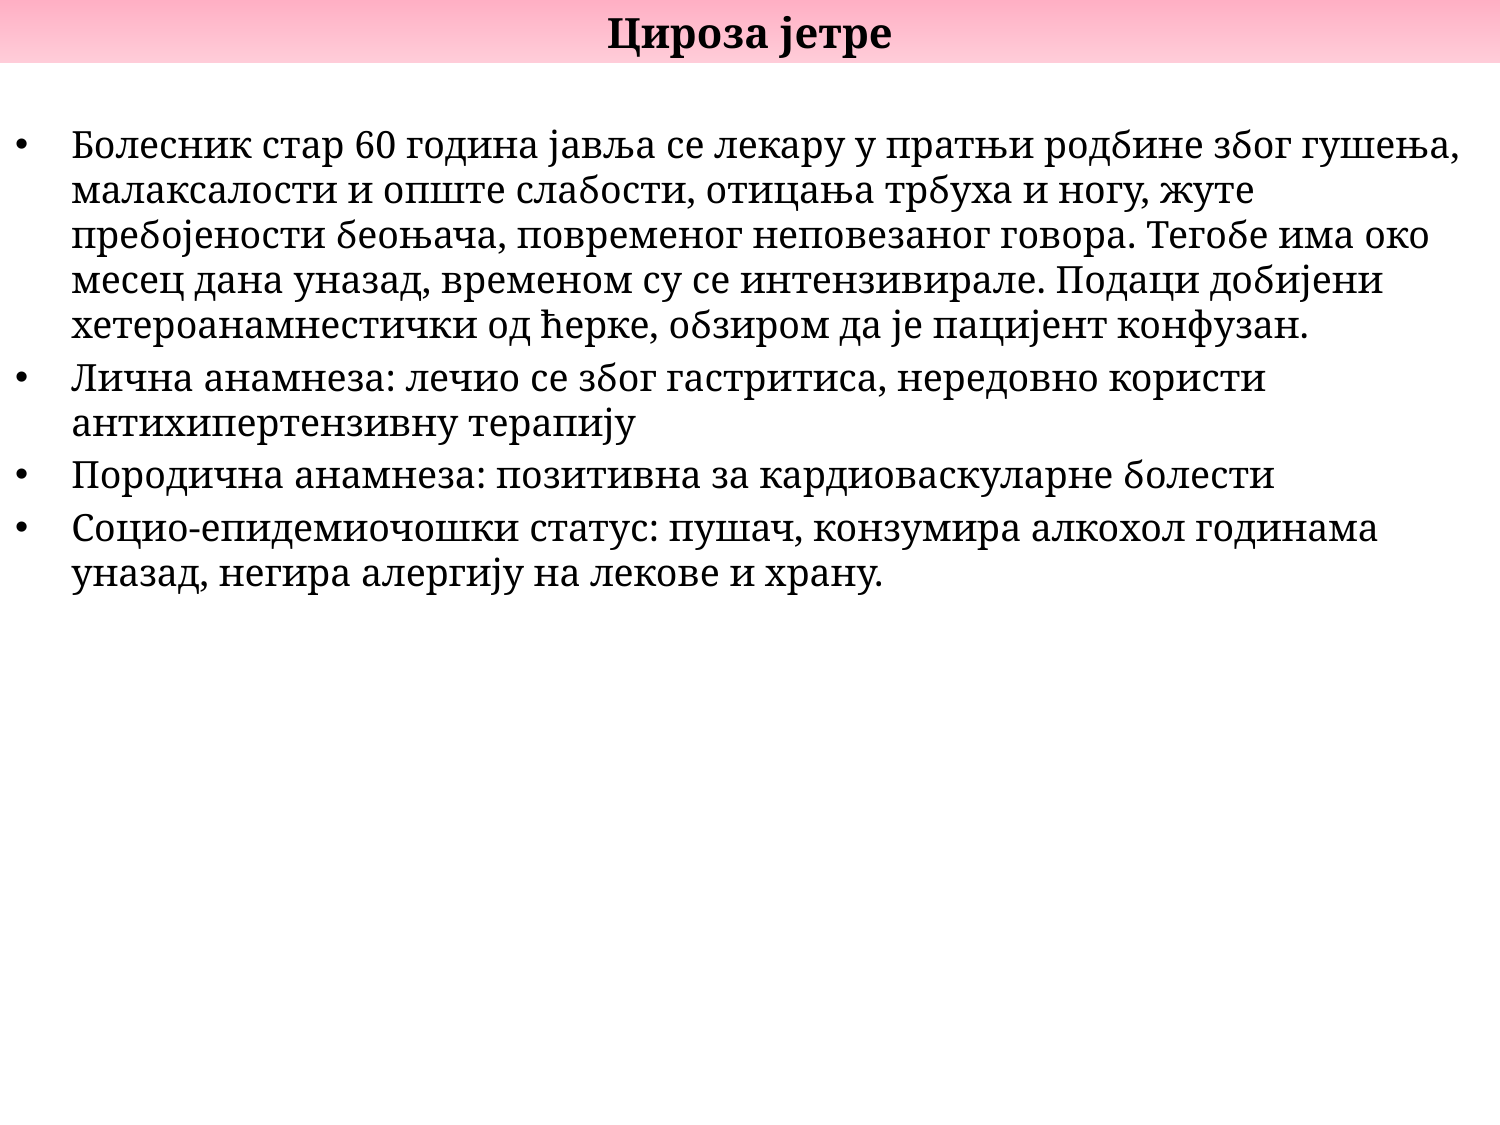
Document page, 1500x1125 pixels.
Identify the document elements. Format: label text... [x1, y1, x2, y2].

text_box Цироза јетре [0, 0, 1500, 63]
list Болесник стар 60 година јавља се лекару у пратњи родбине због гушења, малаксалости и опште слабости, отицања трбуха и ногу, жуте пребојености беоњача, повременог неповезаног говора. Тегобе има око месец дана уназад, временом су се интензивирале. Подаци добијени хетероанамнестички од ћерке, обзиром да је пацијент конфузан. Лична анамнеза: лечио се због гастритиса, нередовно користи антихипертензивну терапију Породична анамнеза: позитивна за кардиоваскуларне болести Социо-епидемиочошки статус: пушач, конзумира алкохол годинама уназад, негира алергију на лекове и храну. [0, 113, 1500, 857]
